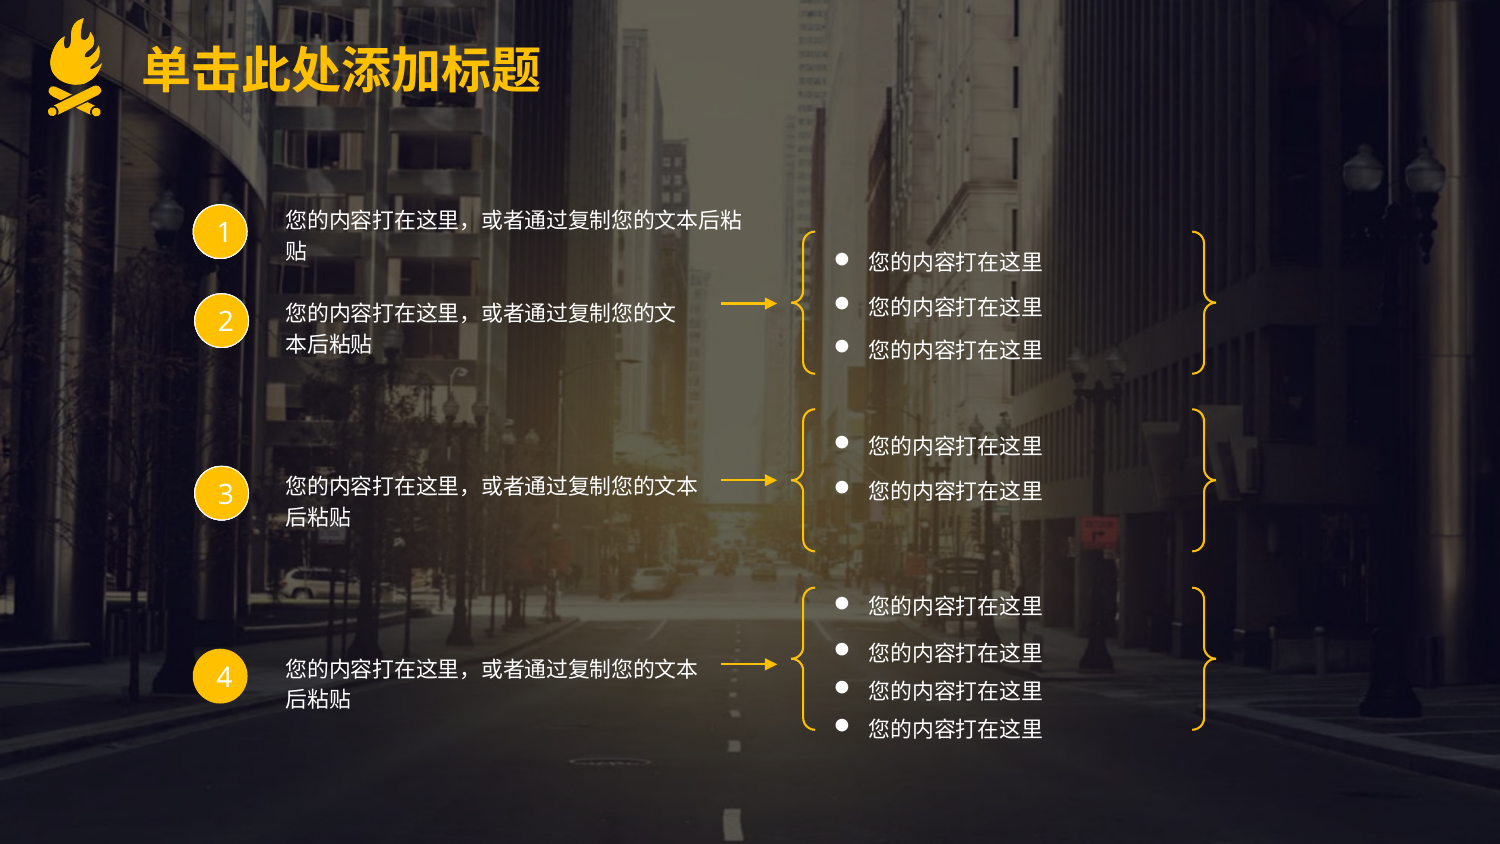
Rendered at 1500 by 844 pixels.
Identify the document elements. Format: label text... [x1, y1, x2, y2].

text_box 单击此处添加标题 [126, 31, 557, 107]
text_box 您的内容打在这里，或者通过复制您的文本后粘贴 [271, 287, 707, 365]
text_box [194, 293, 250, 348]
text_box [46, 18, 103, 118]
text_box 您的内容打在这里，或者通过复制您的文本后粘贴 [271, 194, 766, 272]
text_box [791, 409, 1216, 552]
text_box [192, 648, 248, 704]
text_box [791, 580, 1216, 751]
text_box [791, 231, 1216, 374]
text_box 您的内容打在这里，或者通过复制您的文本后粘贴 [271, 460, 721, 538]
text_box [192, 204, 248, 259]
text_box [194, 465, 250, 521]
picture [0, 0, 1500, 844]
text_box 您的内容打在这里，或者通过复制您的文本后粘贴 [271, 643, 721, 720]
